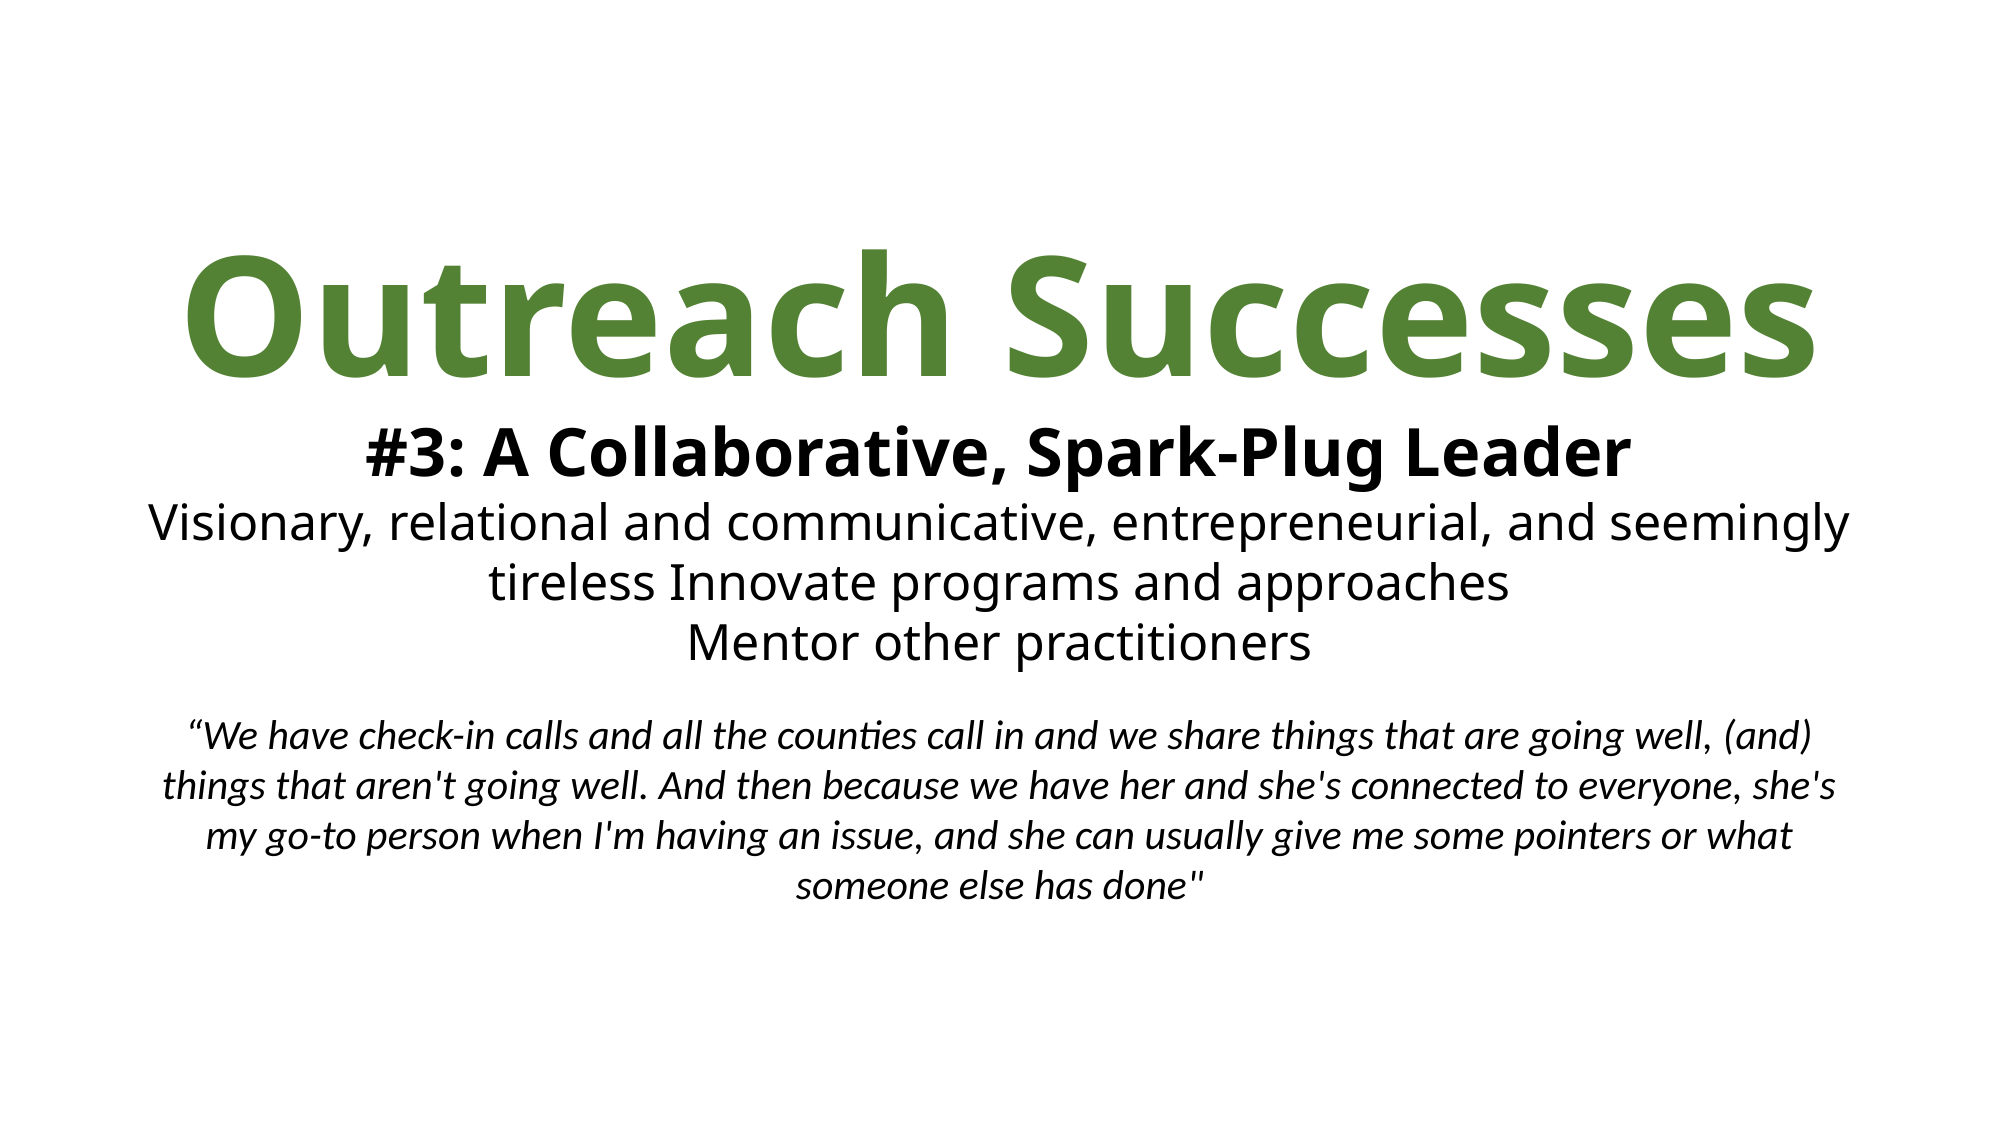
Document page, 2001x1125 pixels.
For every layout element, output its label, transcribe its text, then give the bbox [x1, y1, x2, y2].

text_box Outreach Successes #3: A Collaborative, Spark-Plug Leader Visionary, relational and communicative, entrepreneurial, and seemingly tireless Innovate programs and approaches Mentor other practitioners “We have check-in calls and all the counties call in and we share things that are going well, (and) things that aren't going well. And then because we have her and she's connected to everyone, she's my go-to person when I'm having an issue, and she can usually give me some pointers or what someone else has done" [108, 202, 1892, 916]
